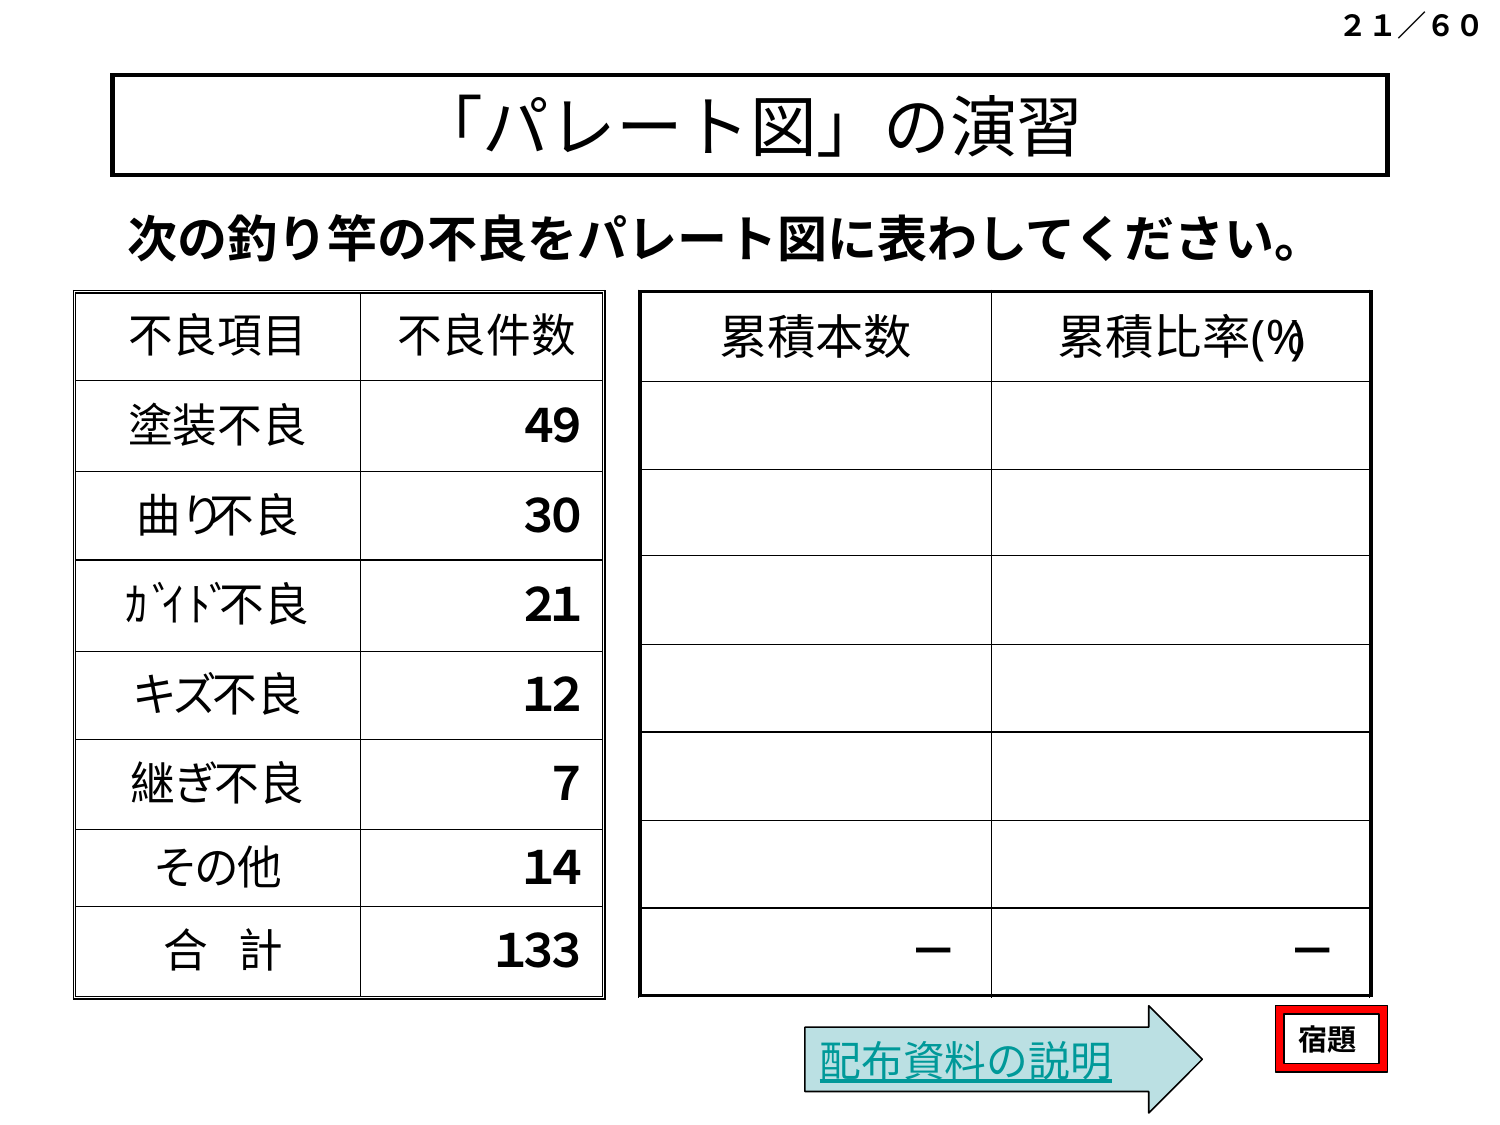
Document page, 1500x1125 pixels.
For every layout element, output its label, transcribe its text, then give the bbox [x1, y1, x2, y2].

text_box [625, 289, 1500, 1084]
title 「パレート図」の演習 [112, 75, 1388, 175]
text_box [60, 289, 612, 1060]
text_box 次の釣り竿の不良をパレート図に表わしてください。 [112, 199, 1388, 275]
text_box 配布資料の説明 [1148, 1093, 1169, 1114]
text_box ２１／６０ [1324, 0, 1500, 85]
